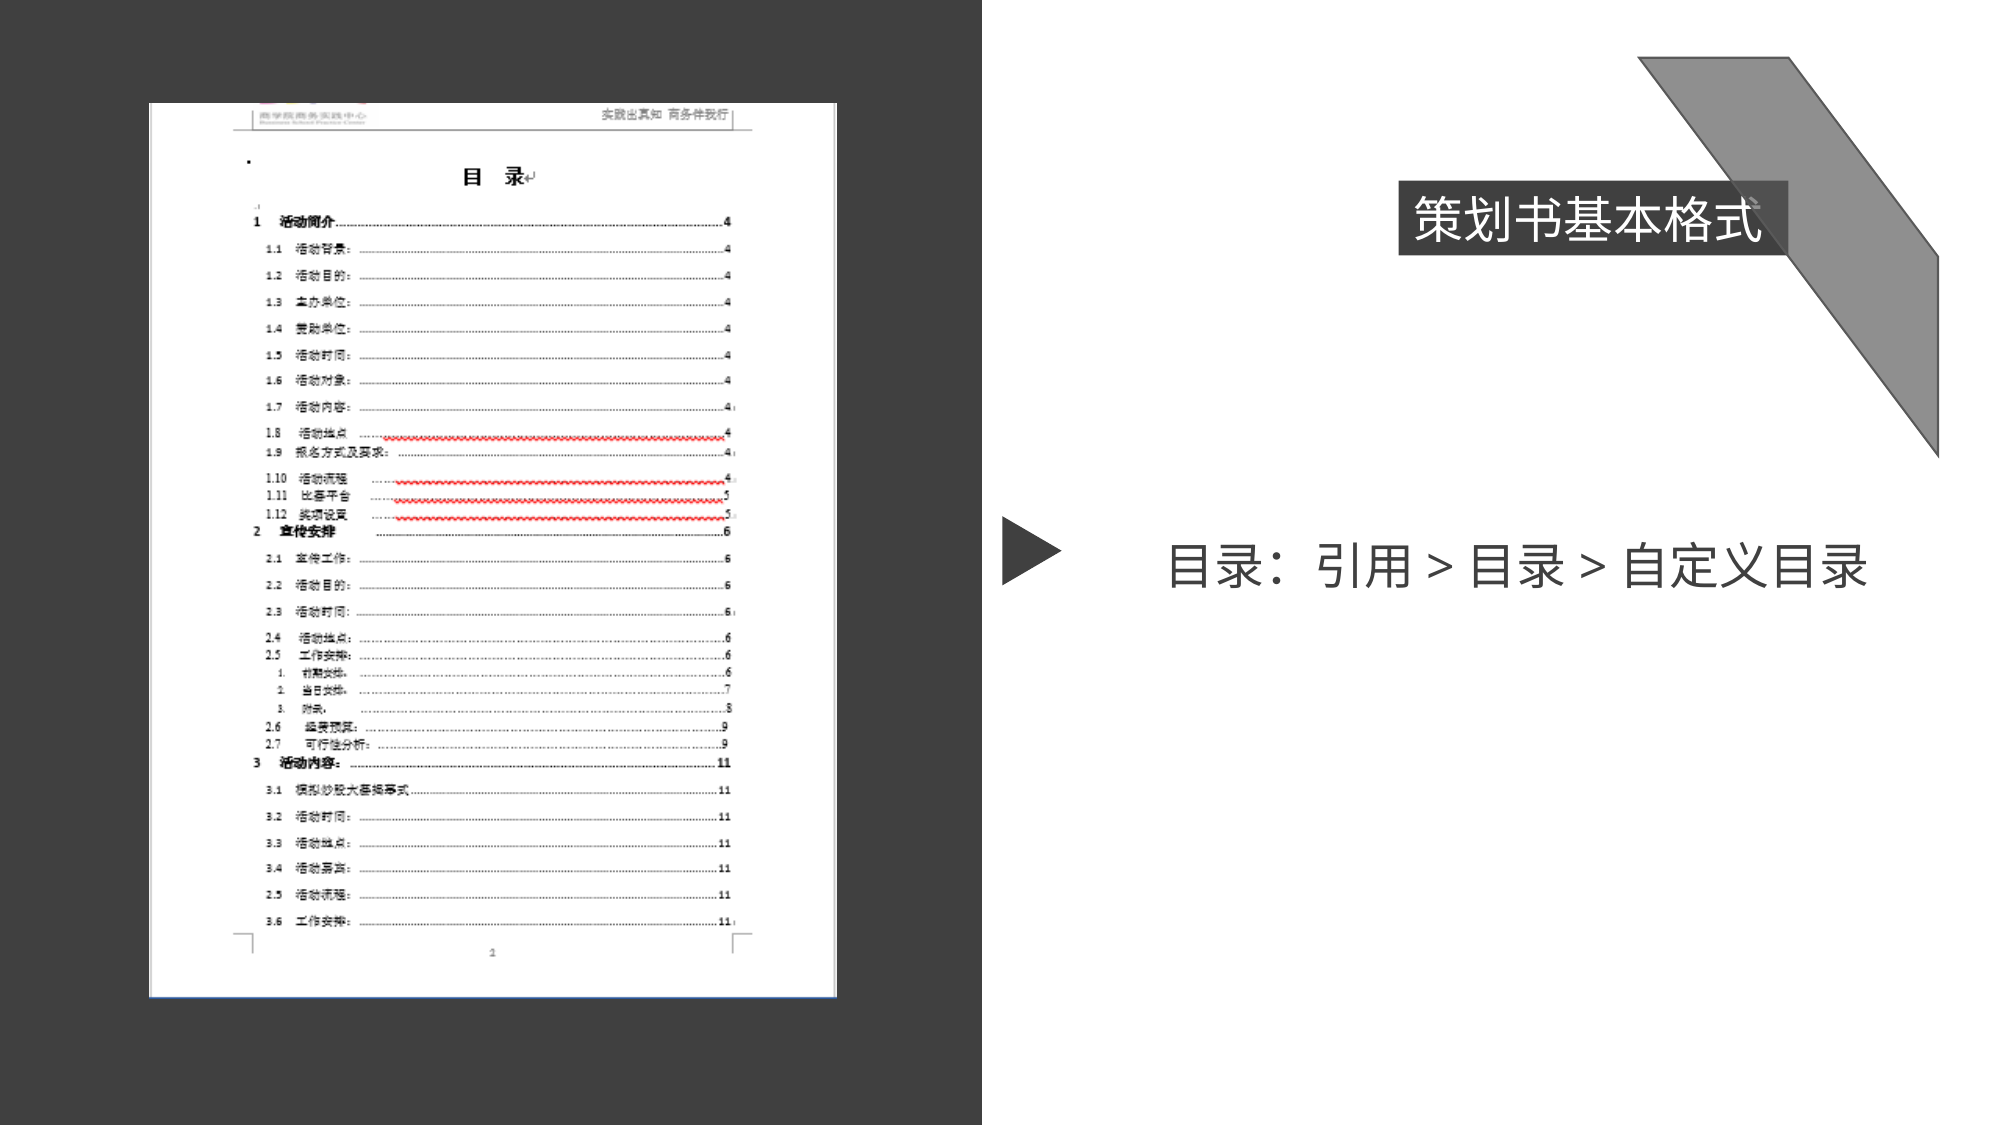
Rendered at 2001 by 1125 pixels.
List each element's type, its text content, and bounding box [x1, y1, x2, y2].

text_box 策划书基本格式 [1398, 180, 1786, 256]
text_box 目录：引用>目录>自定义目录 [1149, 526, 1941, 602]
text_box [1637, 56, 1940, 459]
text_box [0, 0, 982, 1125]
picture [149, 103, 837, 999]
text_box [1002, 516, 1062, 586]
